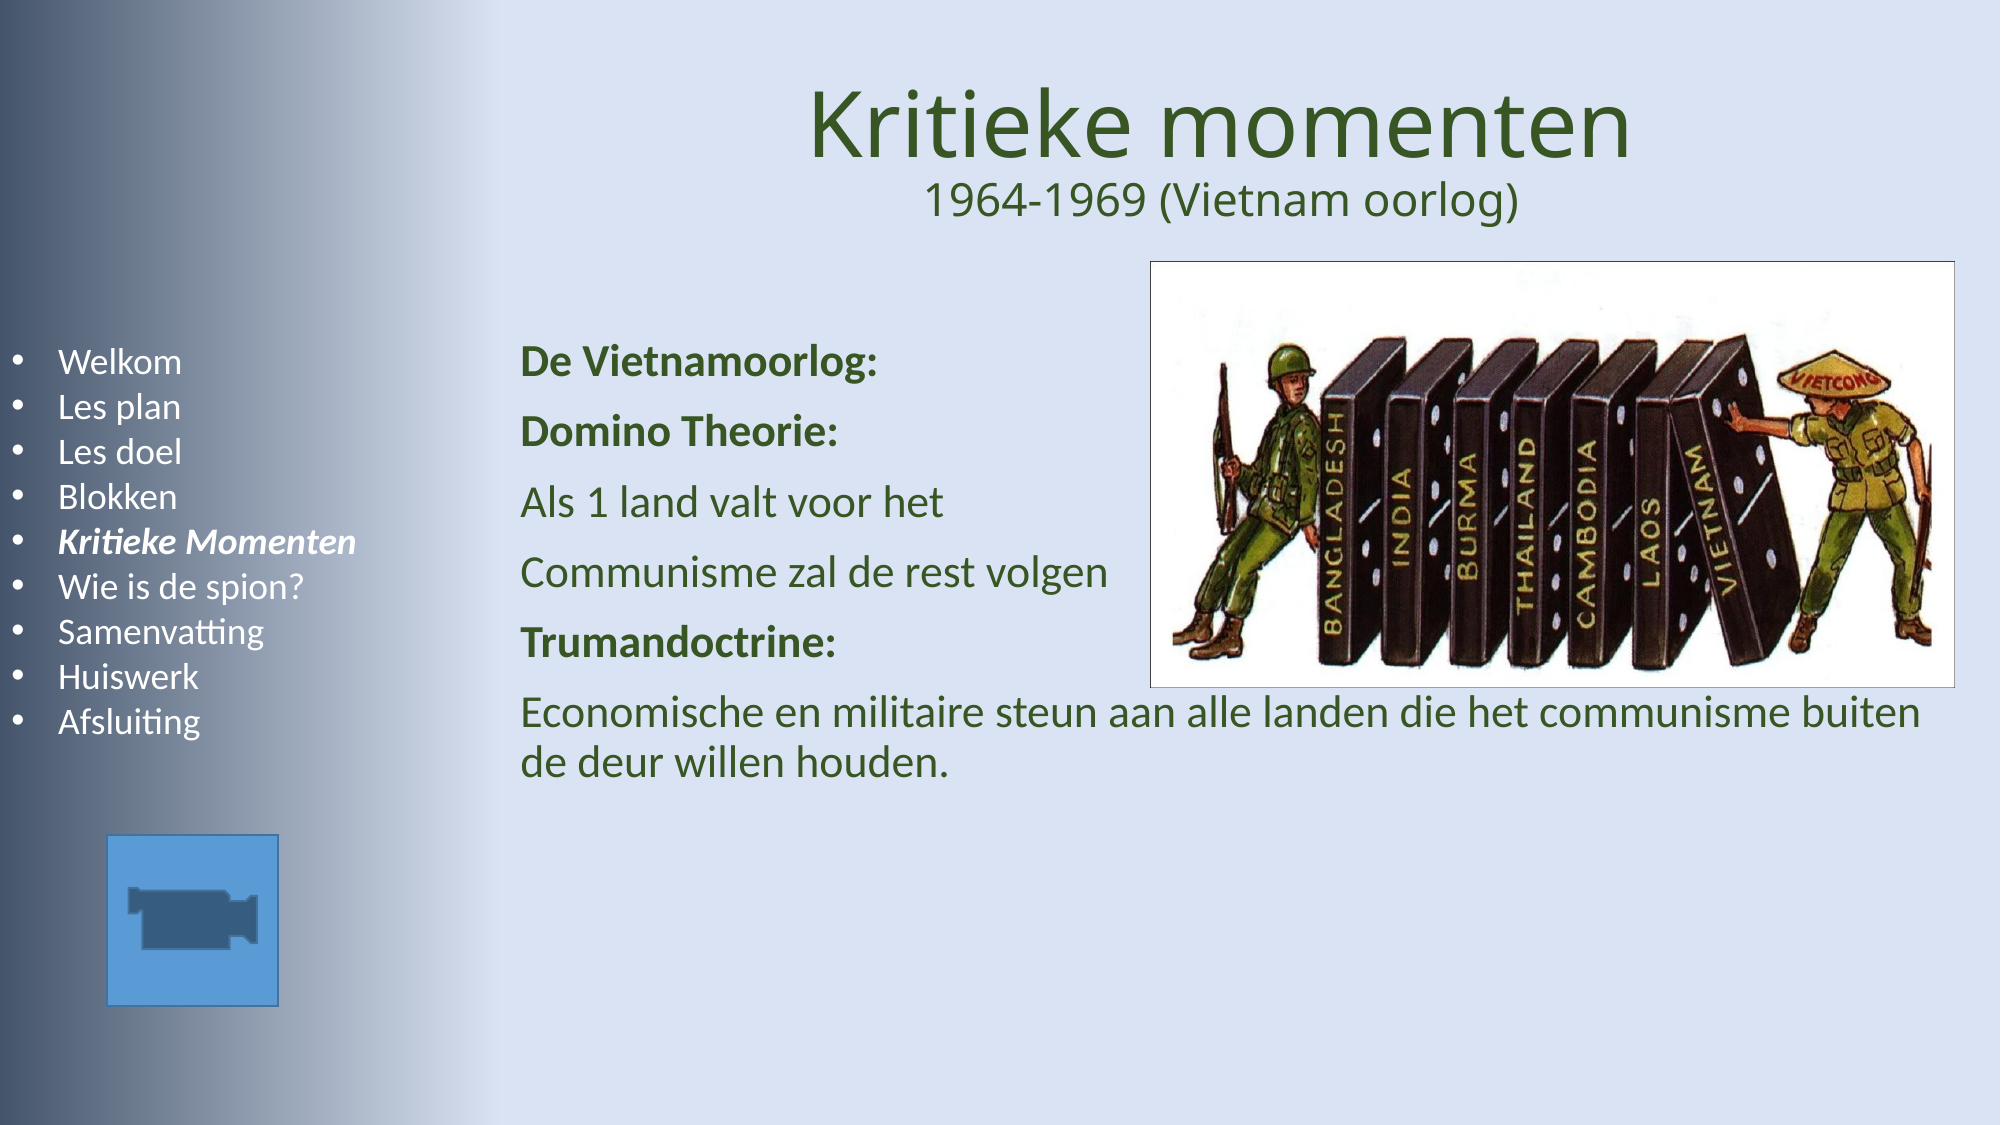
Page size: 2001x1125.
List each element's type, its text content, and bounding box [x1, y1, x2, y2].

list De Vietnamoorlog: Domino Theorie: Als 1 land valt voor het Communisme zal de rest volgen Trumandoctrine: Economische en militaire steun aan alle landen die het communisme buiten de deur willen houden. [505, 329, 1969, 1095]
title Kritieke momenten 1964-1969 (Vietnam oorlog) [720, 43, 1723, 262]
text_box [106, 834, 279, 1007]
picture [1150, 261, 1955, 688]
text_box Welkom Les plan Les doel Blokken Kritieke Momenten Wie is de spion? Samenvatting Huiswerk Afsluiting [0, 329, 373, 750]
